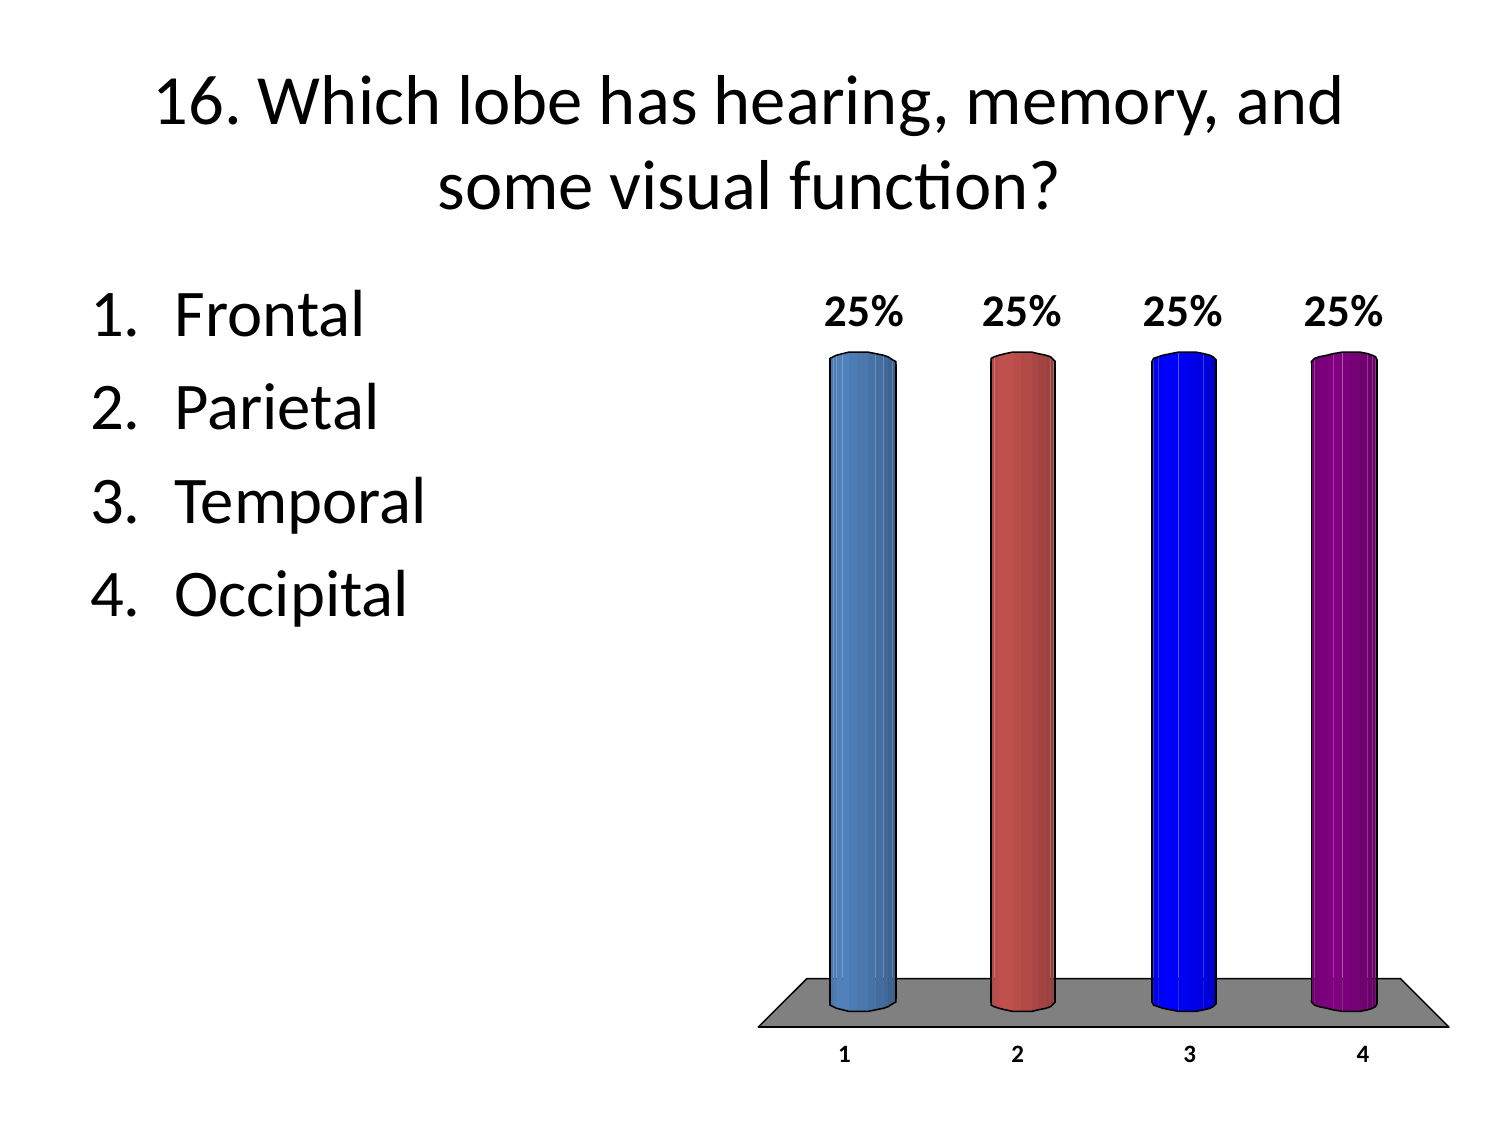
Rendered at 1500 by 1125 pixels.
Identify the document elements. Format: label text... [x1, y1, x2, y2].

list Frontal Parietal Temporal Occipital [75, 262, 750, 1005]
title 16. Which lobe has hearing, memory, and some visual function? [75, 45, 1425, 233]
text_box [739, 270, 1490, 1115]
